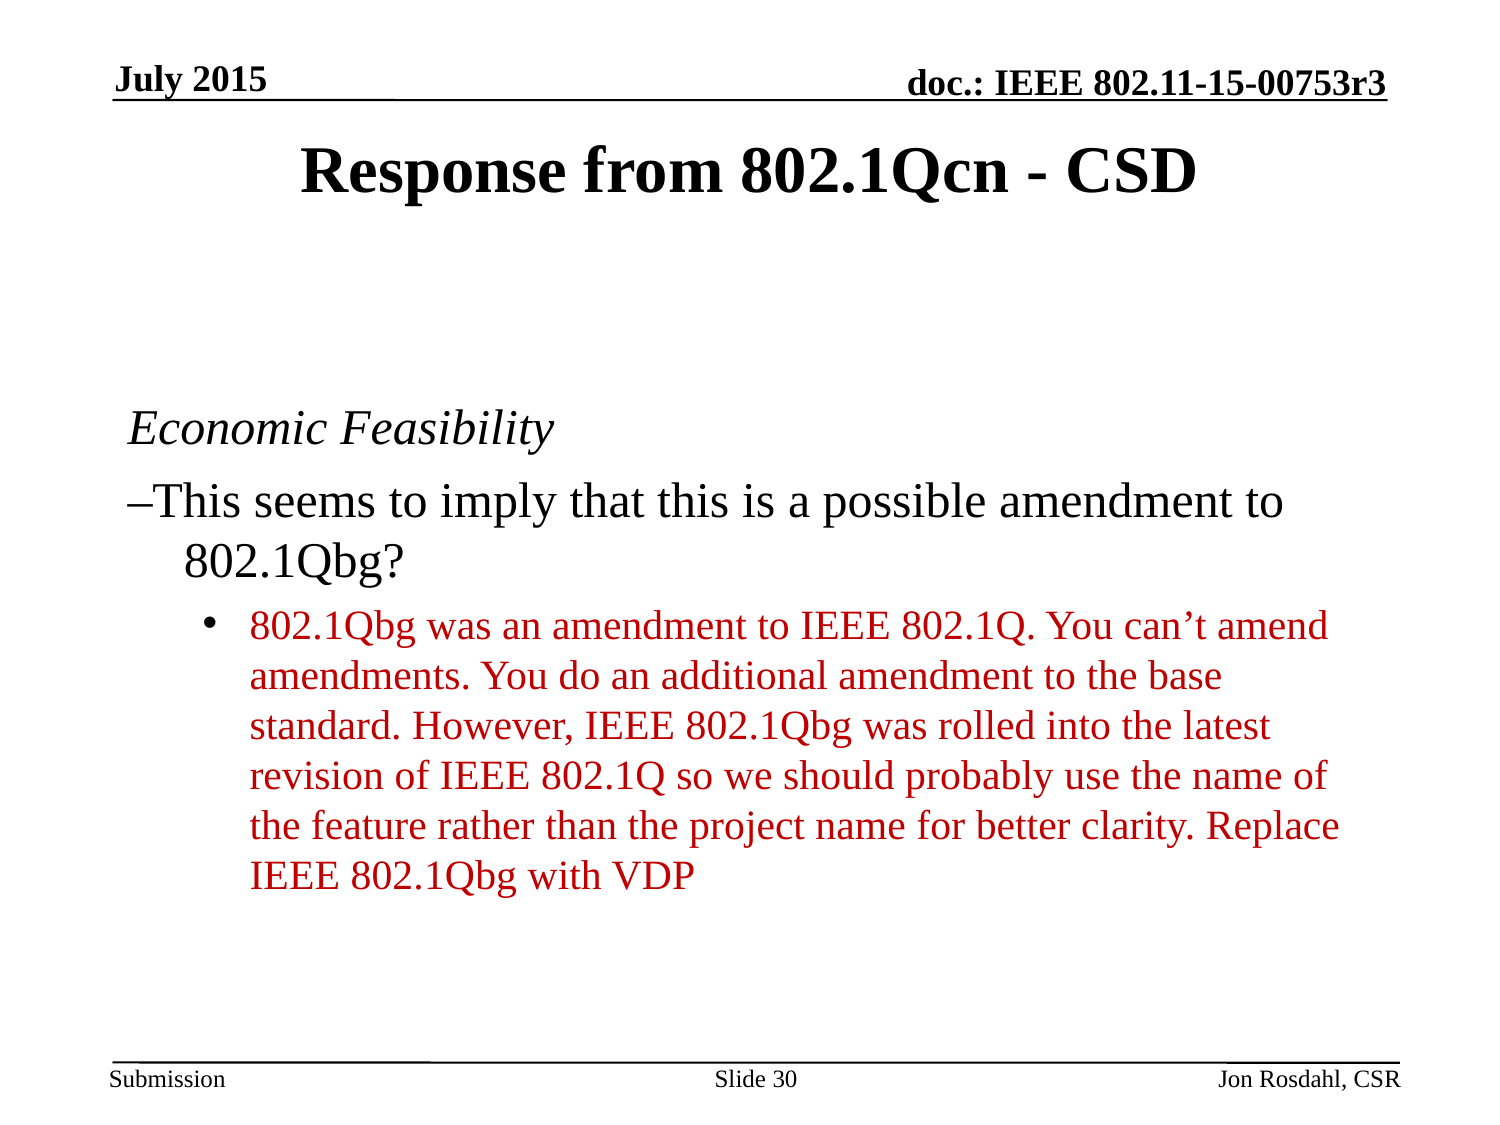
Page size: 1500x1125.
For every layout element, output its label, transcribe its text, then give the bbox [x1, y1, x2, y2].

title Response from 802.1Qcn - CSD [112, 112, 1388, 221]
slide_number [114, 54, 423, 100]
list Economic Feasibility –This seems to imply that this is a possible amendment to 802.1Qbg? 802.1Qbg was an amendment to IEEE 802.1Q. You can’t amend amendments. You do an additional amendment to the base standard. However, IEEE 802.1Qbg was rolled into the latest revision of IEEE 802.1Q so we should probably use the name of the feature rather than the project name for better clarity. Replace IEEE 802.1Qbg with VDP [112, 314, 1388, 1000]
footer Jon Rosdahl, CSR [878, 1061, 1402, 1093]
slide_number Slide 30 [712, 1061, 800, 1123]
